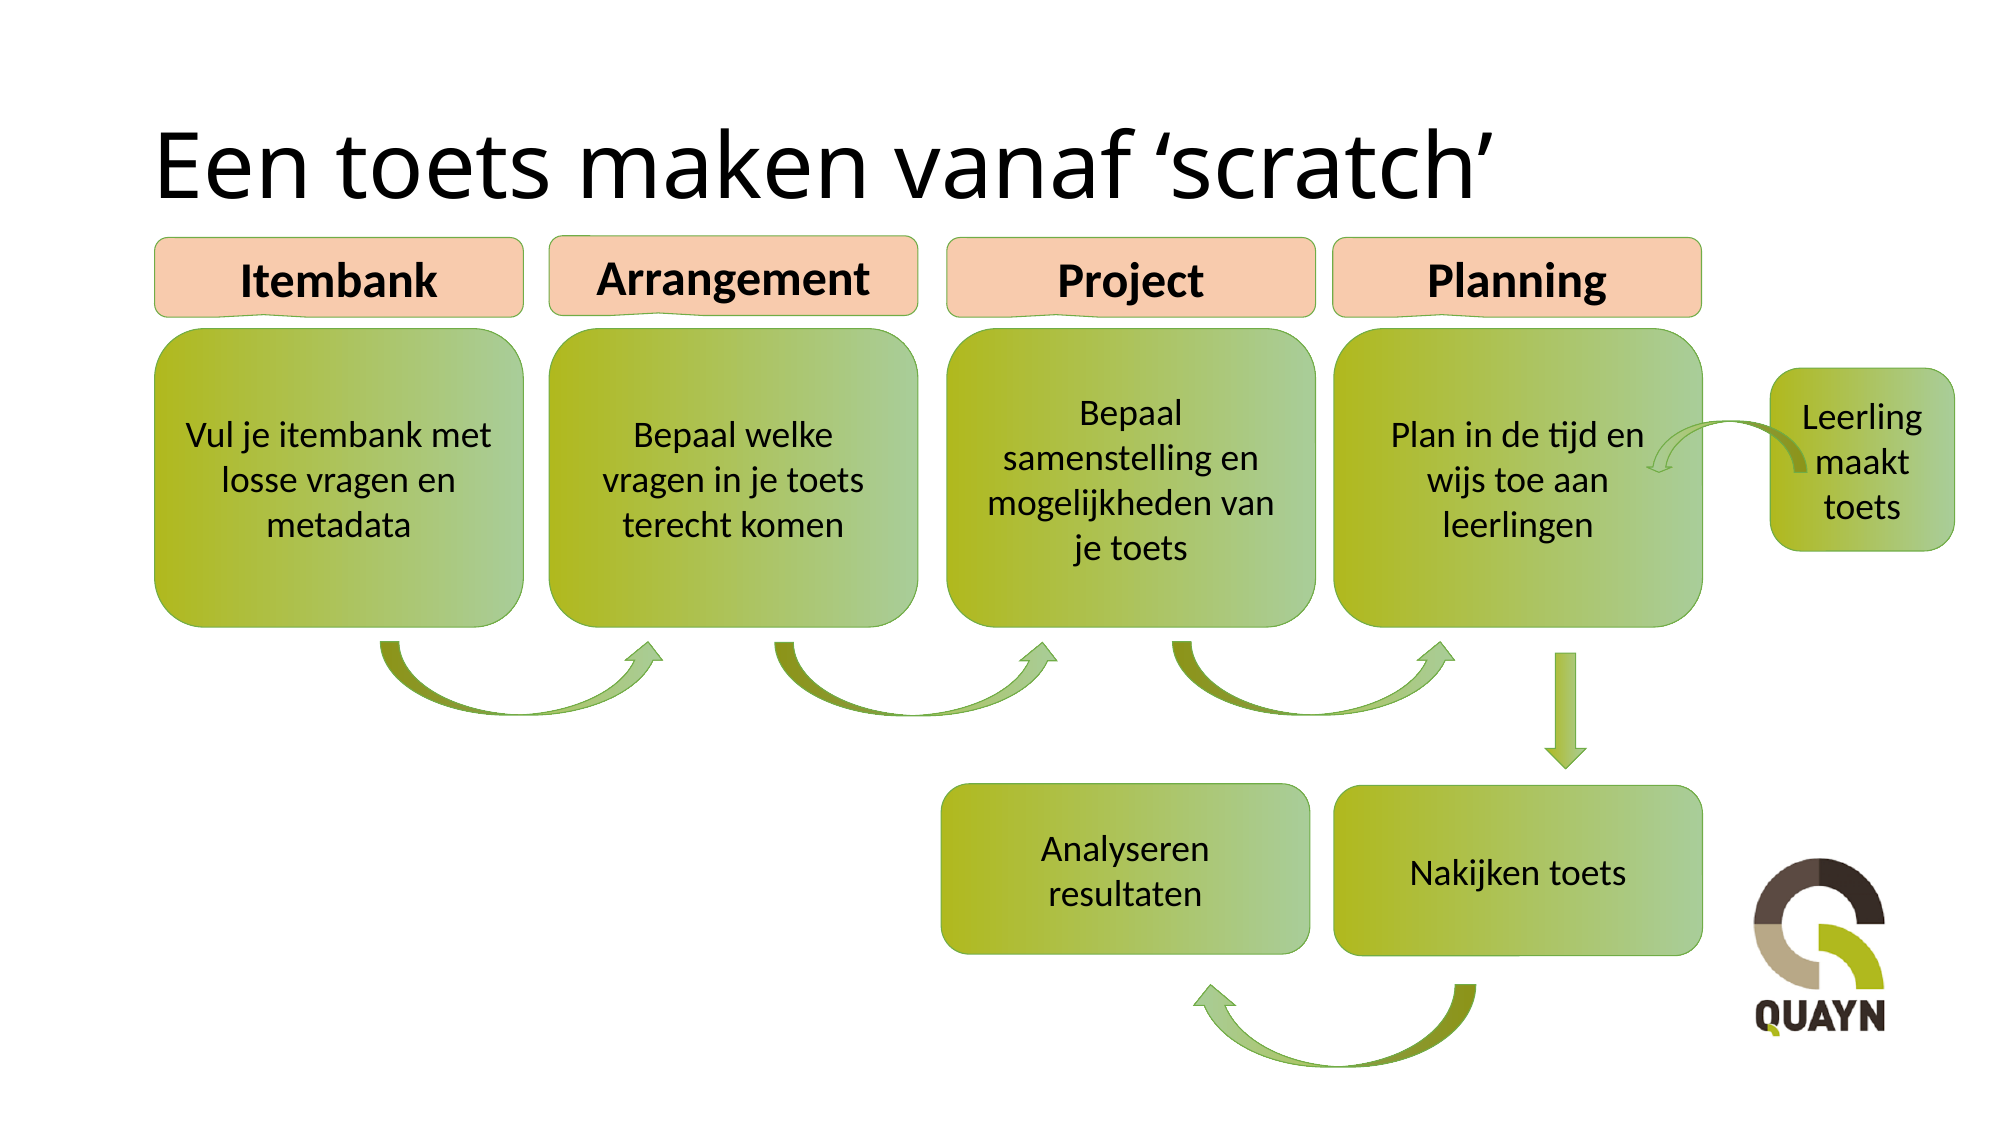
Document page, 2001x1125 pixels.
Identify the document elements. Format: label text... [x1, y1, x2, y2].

text_box Vul je itembank met losse vragen en metadata [154, 328, 524, 628]
text_box [774, 641, 1058, 717]
text_box Bepaal welke vragen in je toets terecht komen [548, 328, 919, 628]
text_box Planning [1332, 236, 1703, 318]
text_box [1192, 983, 1477, 1068]
text_box [379, 640, 664, 716]
text_box Nakijken toets [1333, 784, 1704, 957]
text_box Project [946, 236, 1317, 318]
picture [1726, 855, 1901, 1043]
text_box Analyseren resultaten [940, 783, 1311, 955]
text_box Leerling maakt toets [1769, 367, 1956, 552]
text_box Plan in de tijd en wijs toe aan leerlingen [1333, 328, 1704, 628]
text_box [1171, 640, 1456, 716]
text_box [1646, 420, 1808, 473]
text_box Arrangement [548, 235, 919, 317]
text_box Bepaal samenstelling en mogelijkheden van je toets [946, 328, 1317, 628]
title Een toets maken vanaf ‘scratch’ [137, 59, 1863, 278]
text_box [1543, 652, 1588, 770]
text_box Itembank [153, 236, 524, 318]
